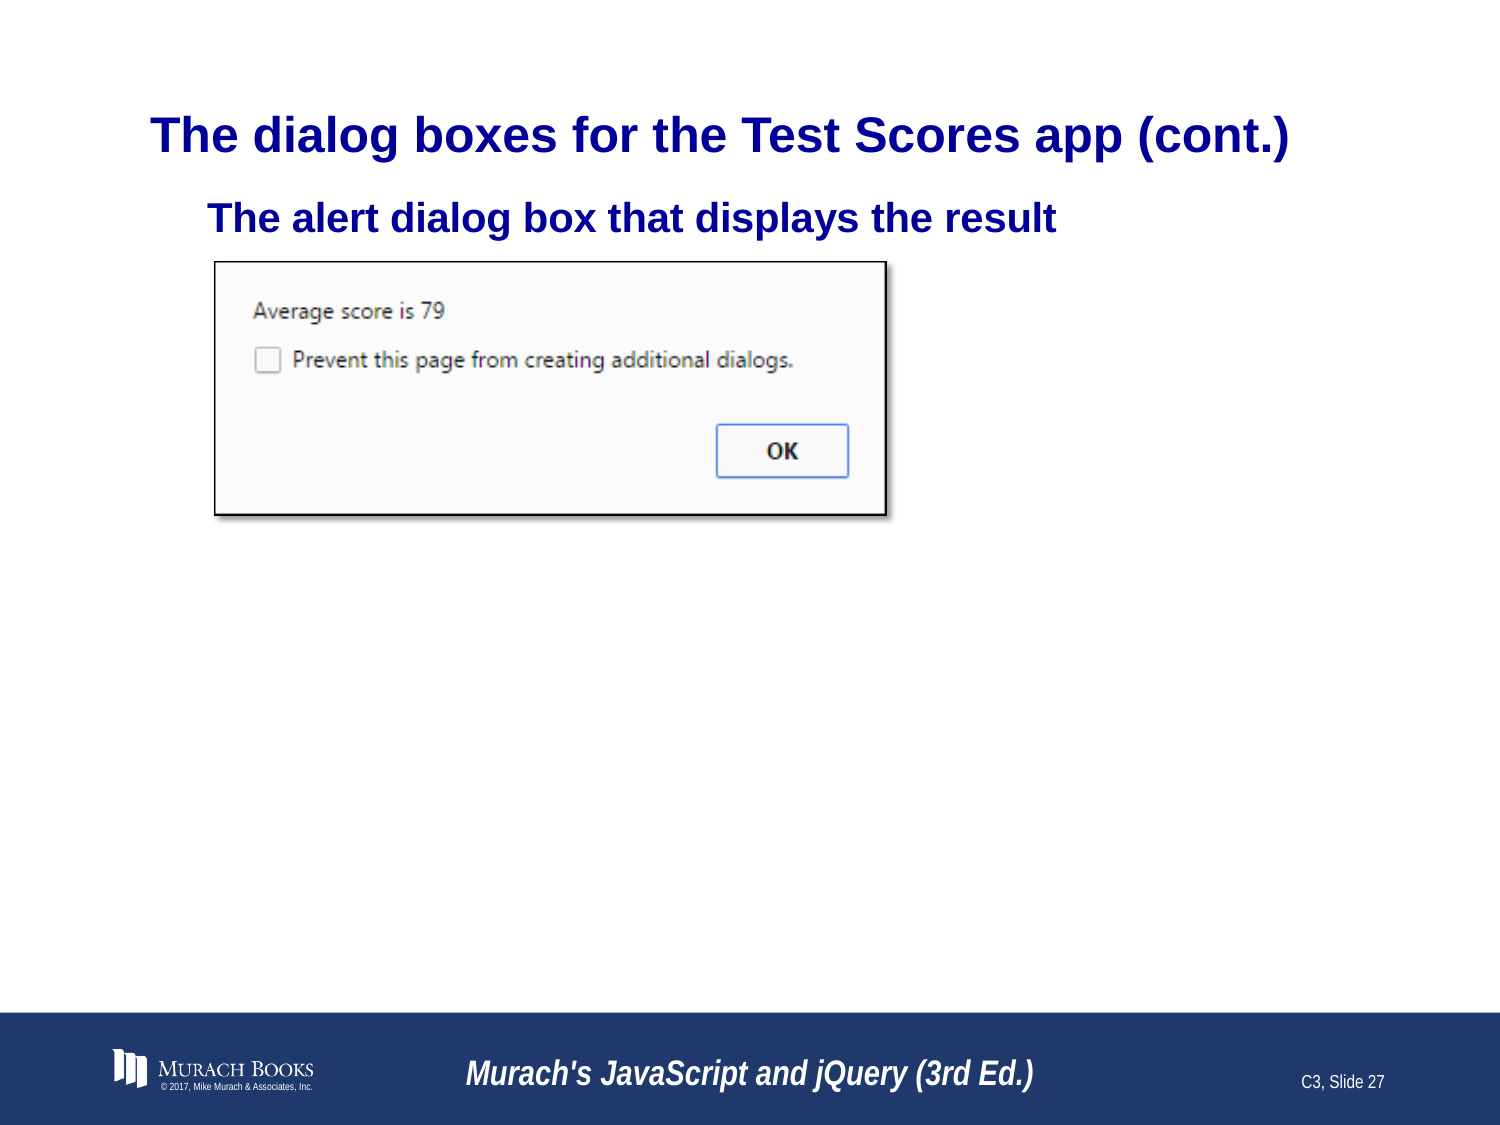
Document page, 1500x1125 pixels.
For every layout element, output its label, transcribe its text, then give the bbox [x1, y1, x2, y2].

slide_number C3, Slide 27 [1087, 1025, 1400, 1100]
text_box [149, 174, 1350, 539]
slide_number Murach's JavaScript and jQuery (3rd Ed.) [463, 1025, 1050, 1100]
title The dialog boxes for the Test Scores app (cont.) [150, 102, 1350, 164]
footer © 2017, Mike Murach & Associates, Inc. [12, 1025, 463, 1100]
